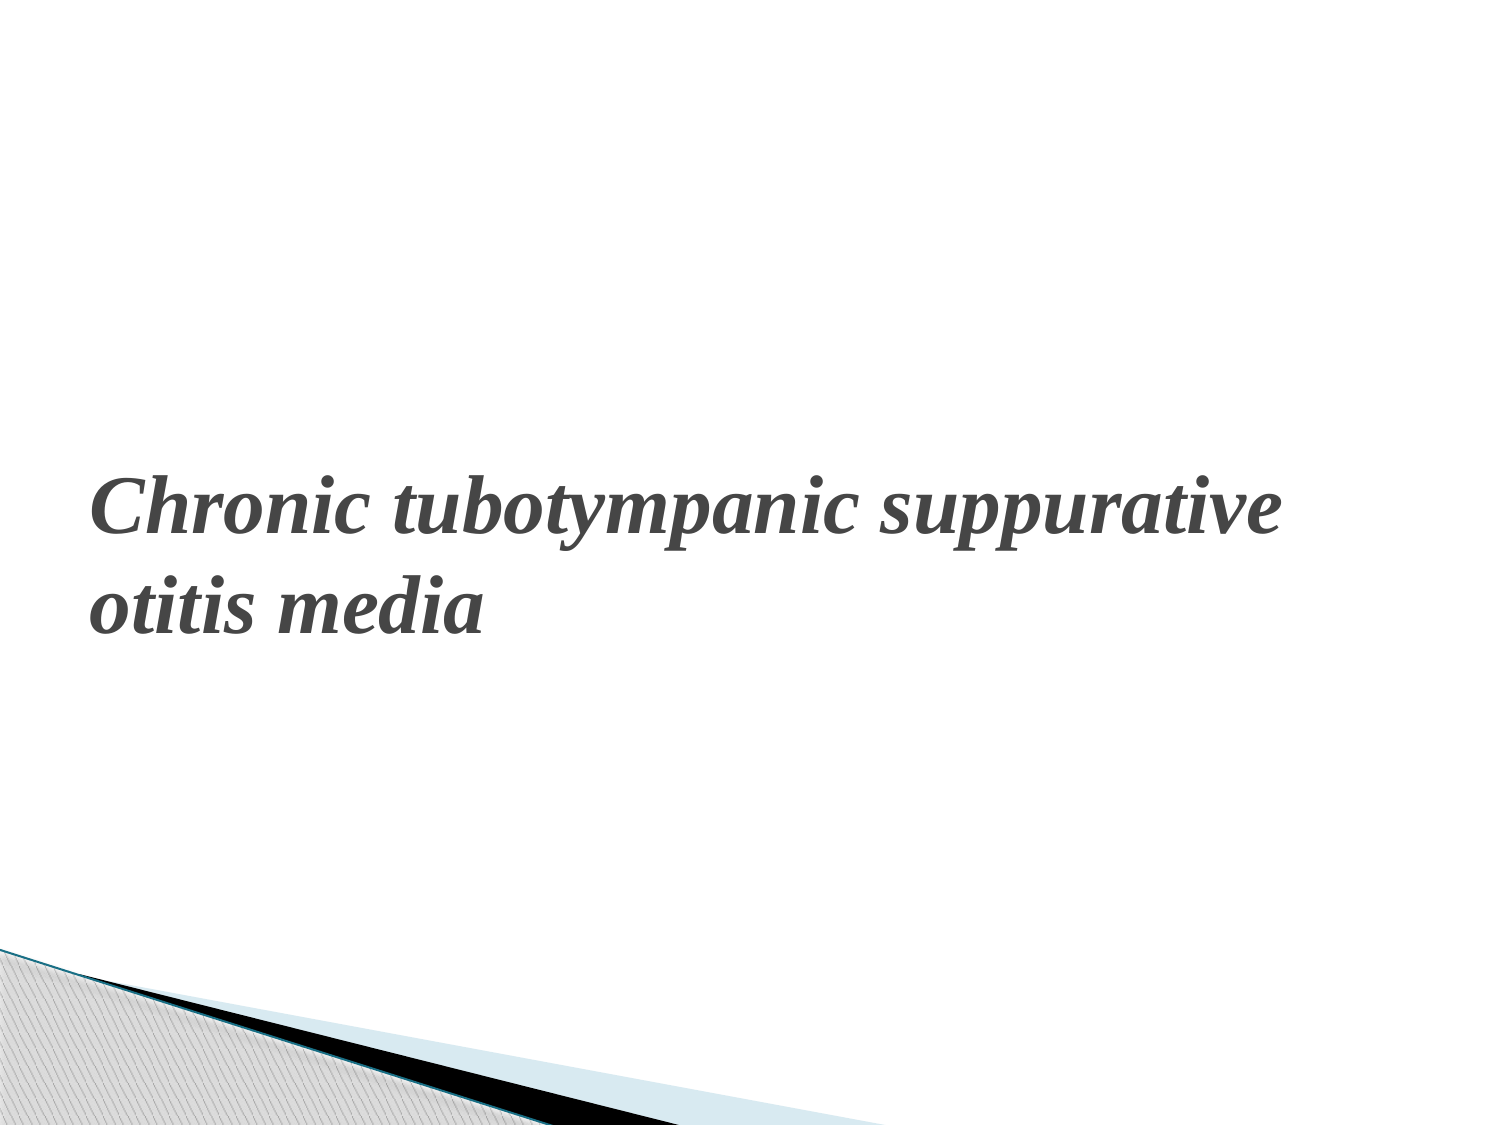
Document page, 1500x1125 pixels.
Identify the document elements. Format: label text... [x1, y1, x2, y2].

title Chronic tubotympanic suppurative otitis media [75, 137, 1425, 963]
